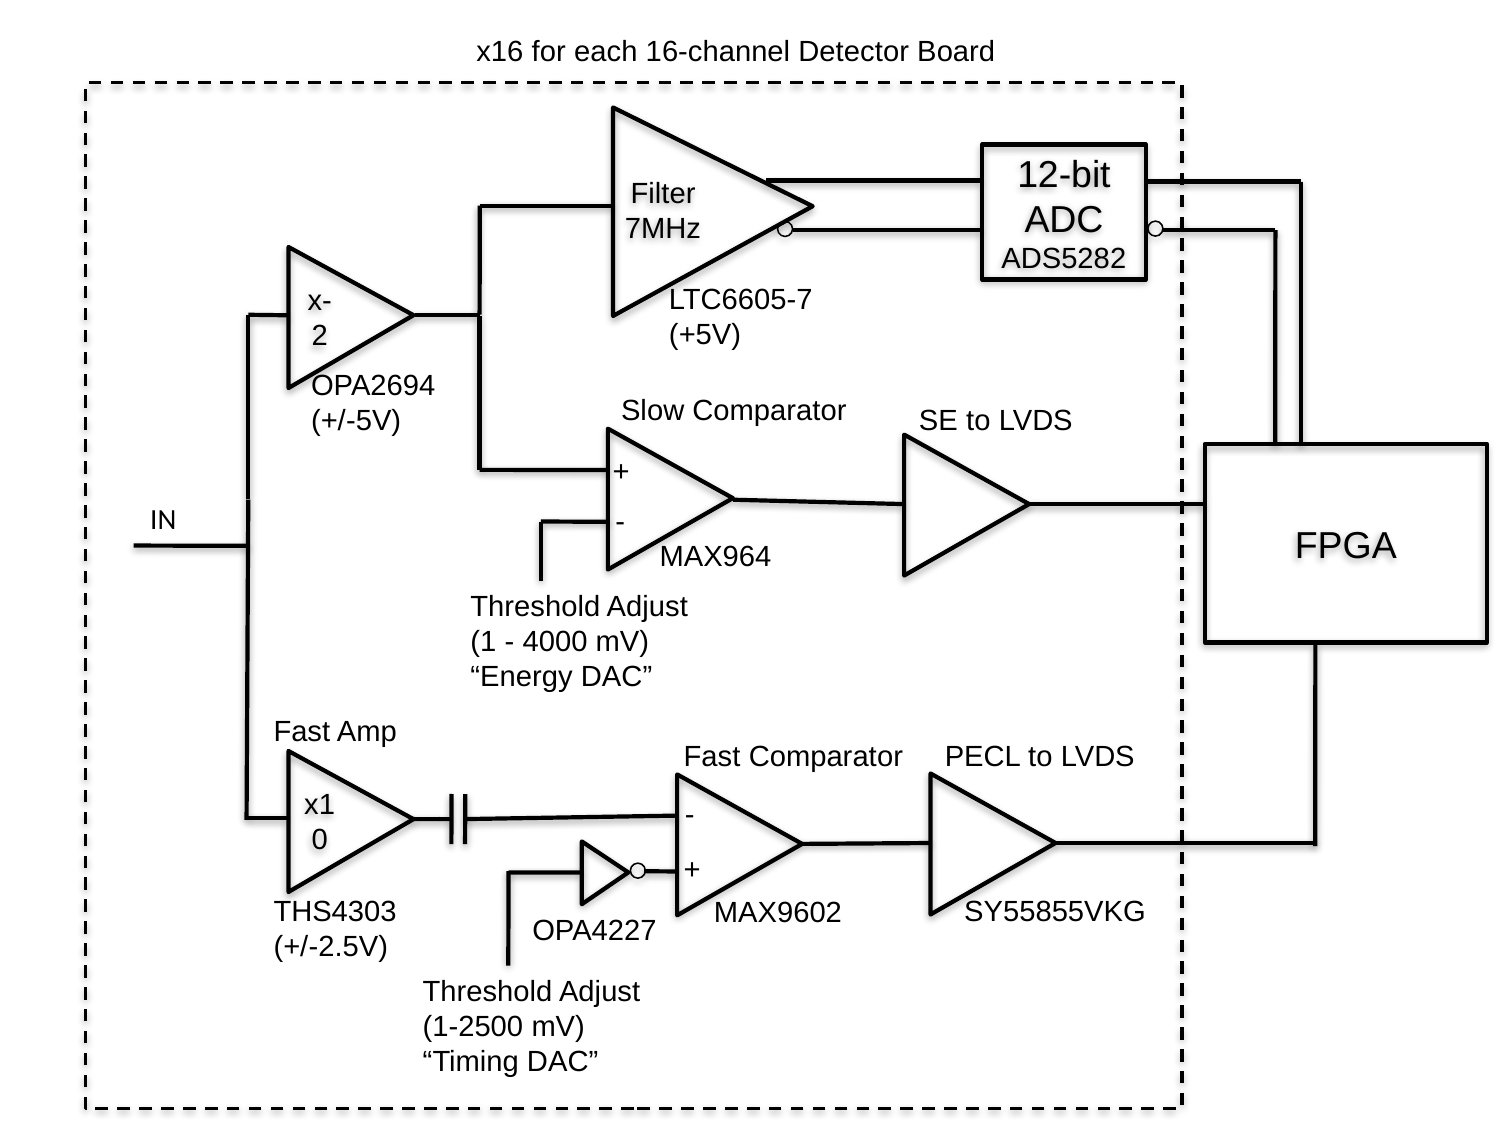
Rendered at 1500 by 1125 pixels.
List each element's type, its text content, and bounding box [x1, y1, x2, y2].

text_box OPA2694 (+/-5V) [296, 358, 451, 444]
text_box [776, 220, 794, 238]
text_box [676, 780, 704, 788]
text_box [1147, 220, 1164, 237]
text_box IN [135, 492, 192, 543]
text_box [607, 434, 638, 444]
text_box 12-bit ADC ADS5282 [981, 144, 1147, 280]
text_box [646, 448, 733, 530]
text_box [903, 433, 1026, 577]
text_box + [668, 843, 717, 893]
text_box MAX9602 [699, 885, 859, 936]
text_box THS4303 (+/-2.5V) [258, 885, 414, 970]
text_box Threshold Adjust (1-2500 mV) “Timing DAC” [407, 964, 669, 1085]
text_box [580, 840, 626, 904]
text_box [85, 667, 1183, 1109]
text_box Fast Comparator [669, 730, 921, 780]
text_box x16 for each 16-channel Detector Board [461, 24, 1039, 75]
text_box x10 [287, 750, 413, 885]
text_box SE to LVDS [904, 394, 1156, 444]
text_box Fast Amp [258, 704, 414, 755]
text_box [254, 401, 1183, 840]
text_box MAX964 [644, 530, 787, 580]
text_box Filter 7MHz [612, 106, 814, 317]
text_box [676, 893, 699, 916]
text_box Slow Comparator [606, 384, 862, 434]
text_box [732, 499, 905, 505]
text_box - [600, 495, 649, 545]
text_box Threshold Adjust (1 - 4000 mV) “Energy DAC” [455, 580, 717, 700]
text_box LTC6605-7 (+5V) [654, 273, 828, 358]
text_box + [597, 444, 646, 495]
text_box FPGA [1204, 443, 1488, 643]
text_box - [670, 788, 718, 838]
text_box [629, 862, 646, 879]
text_box [676, 796, 800, 885]
text_box [929, 780, 1054, 916]
text_box SY55855VKG [949, 885, 1182, 935]
text_box x-2 [287, 246, 412, 389]
text_box OPA4227 [517, 904, 678, 954]
text_box PECL to LVDS [929, 729, 1182, 780]
text_box [607, 545, 644, 571]
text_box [464, 815, 678, 820]
text_box [85, 82, 1183, 658]
